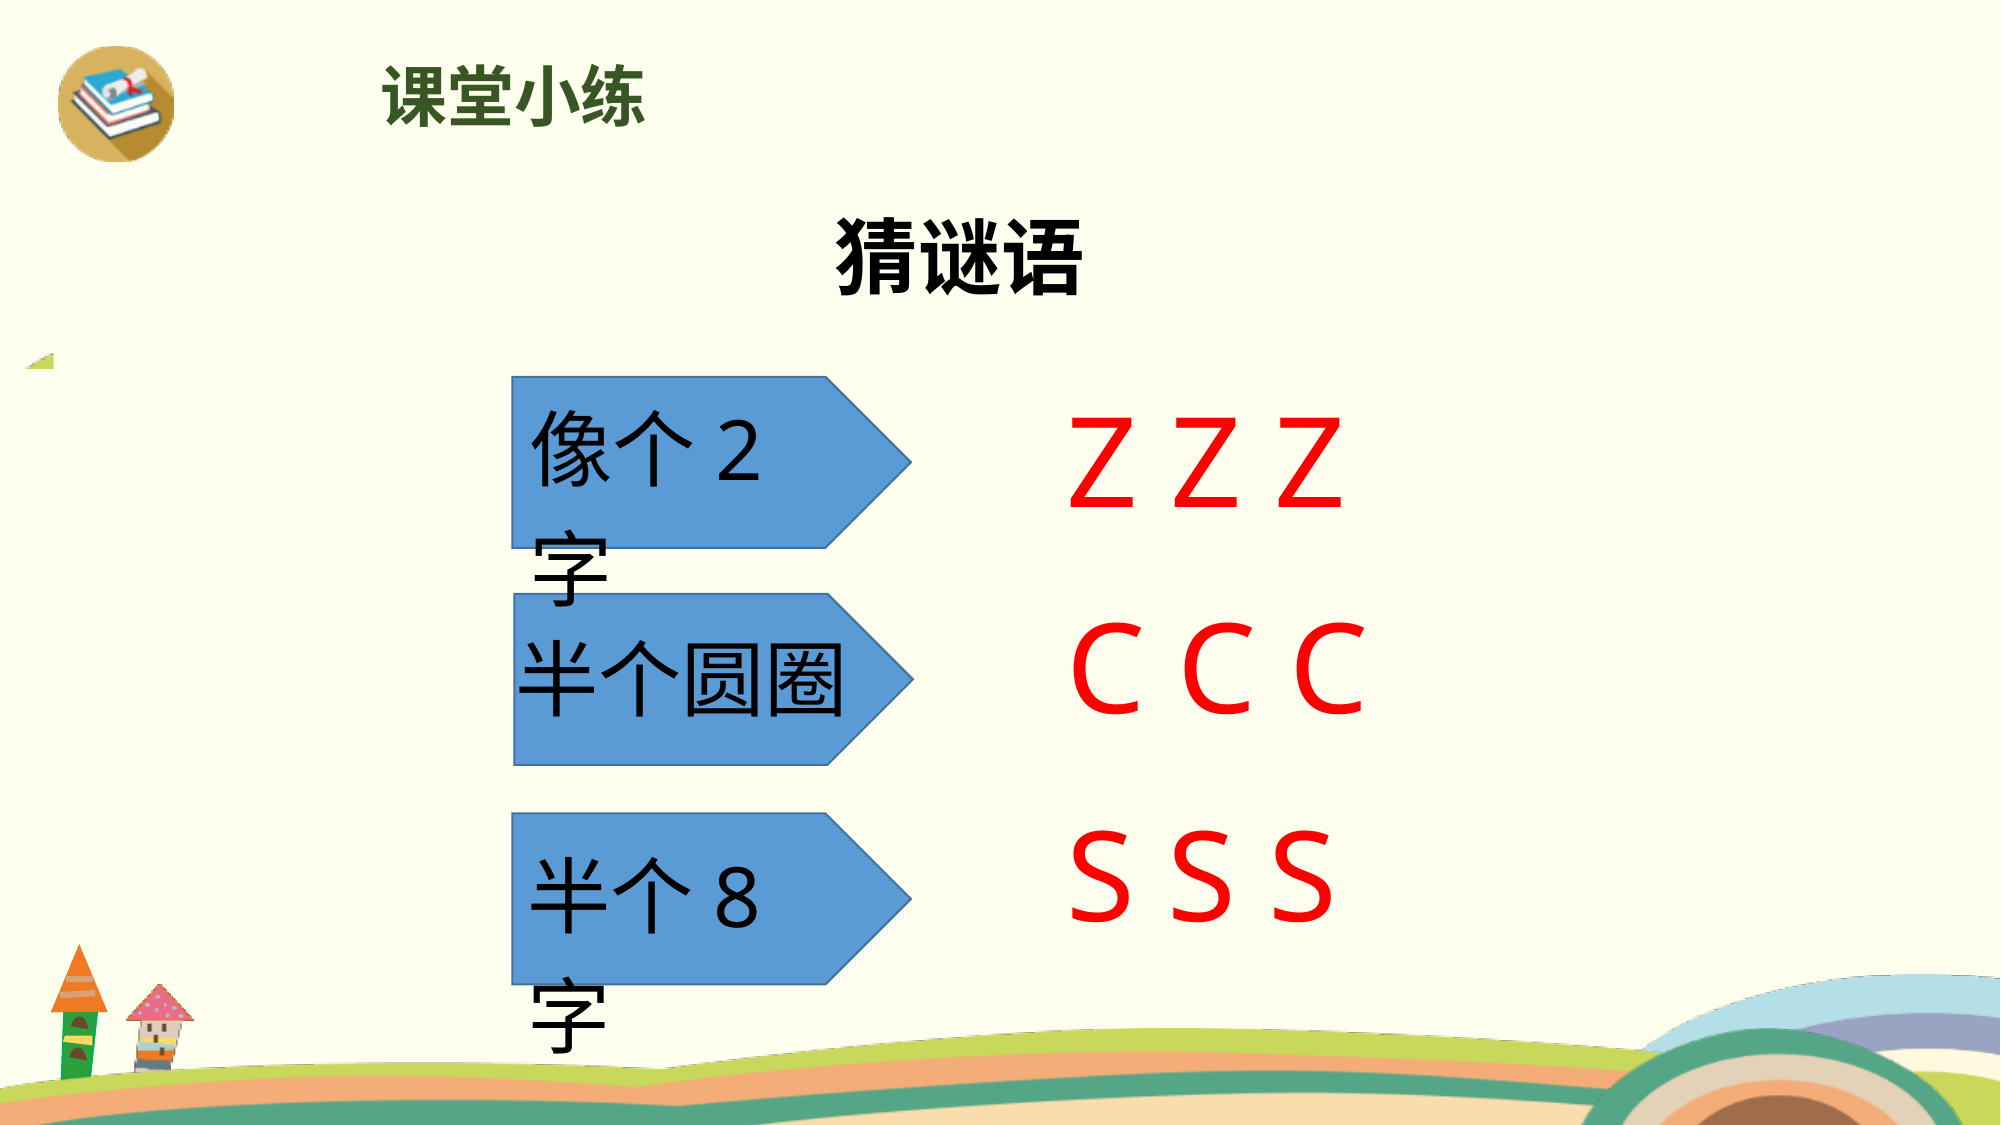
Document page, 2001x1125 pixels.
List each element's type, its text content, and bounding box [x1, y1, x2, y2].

picture [0, 0, 2001, 1125]
text_box [511, 812, 830, 986]
text_box [513, 735, 859, 766]
text_box 半个圆圈 [500, 600, 866, 735]
text_box C C C [1051, 581, 1428, 747]
text_box [857, 843, 913, 955]
text_box 半个8字 [512, 816, 857, 1072]
text_box S S S [1051, 789, 1428, 954]
text_box 猜谜语 [820, 198, 1241, 313]
text_box [857, 406, 913, 518]
text_box 课堂小练 [365, 47, 663, 143]
text_box Z Z Z [1051, 374, 1428, 540]
text_box 像个2字 [514, 369, 857, 600]
text_box [866, 630, 915, 728]
